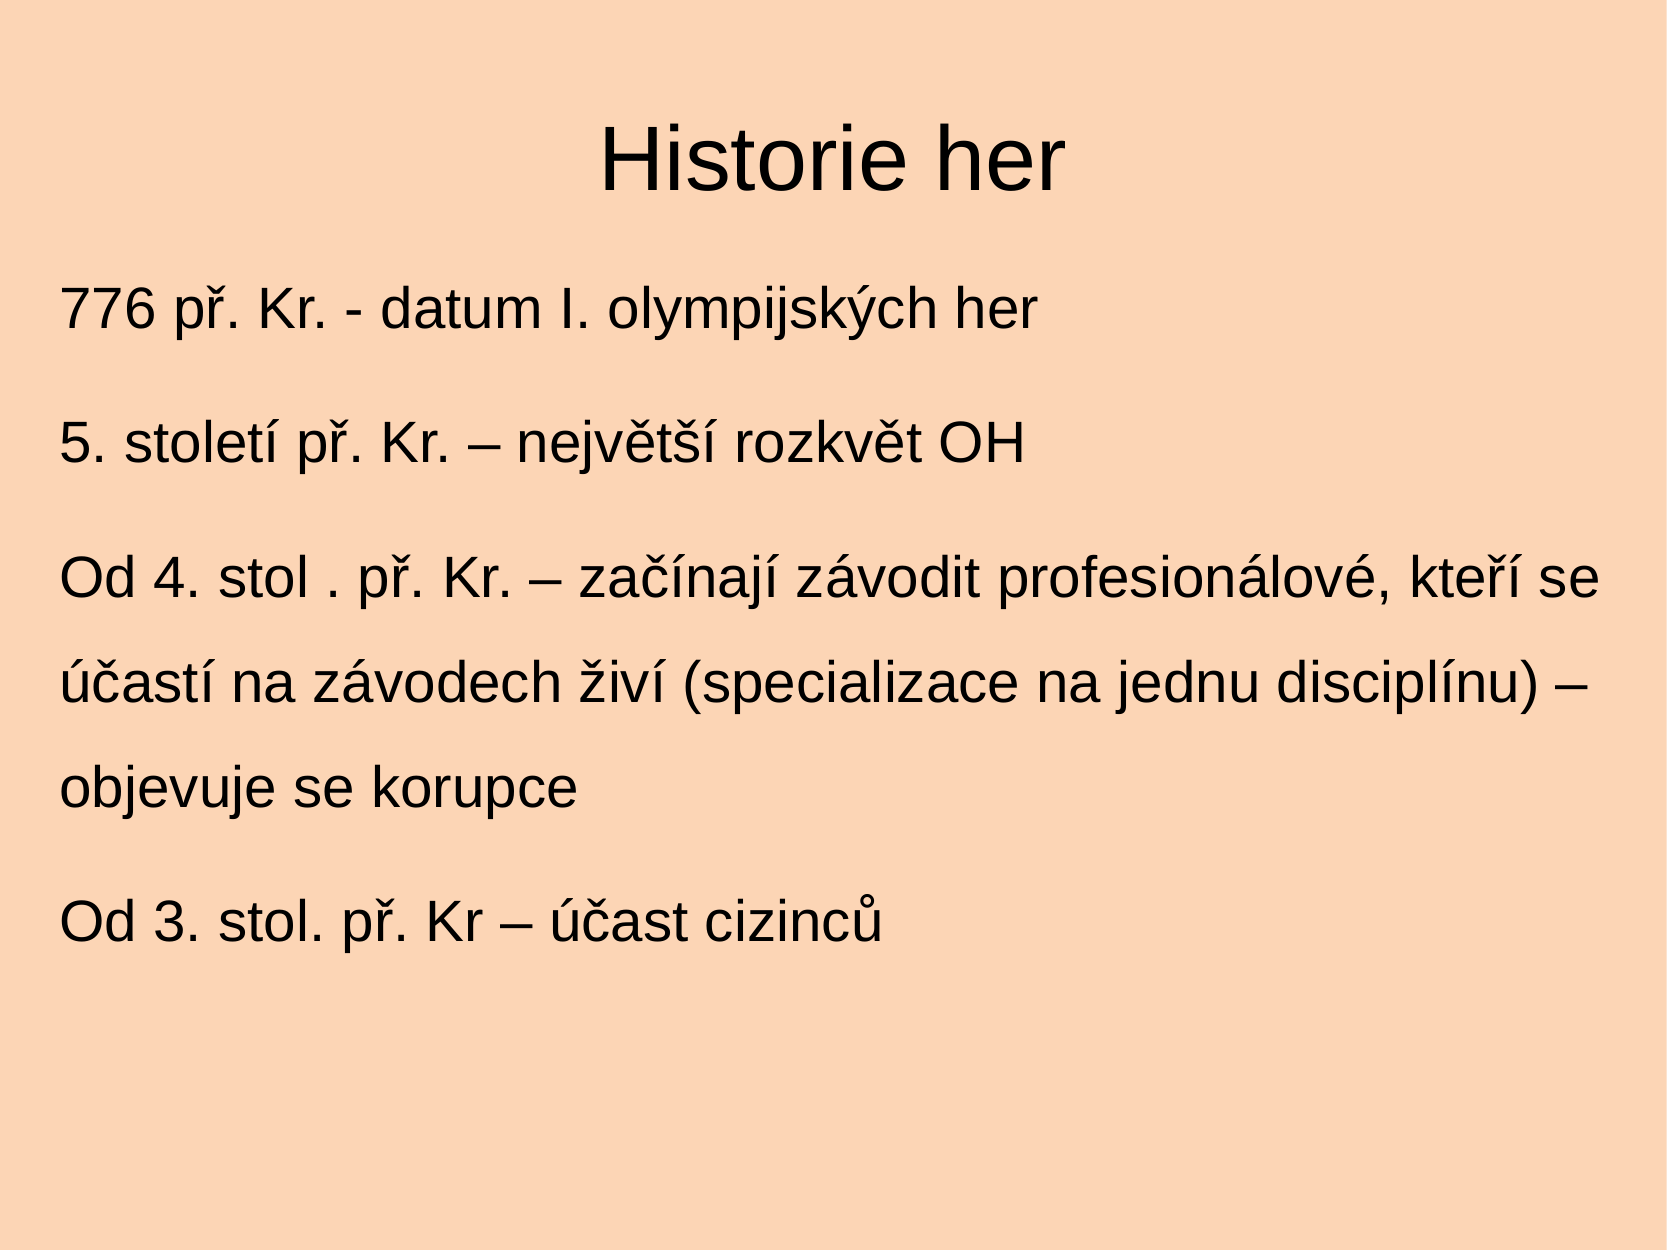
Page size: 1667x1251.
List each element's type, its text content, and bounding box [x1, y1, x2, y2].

list 776 př. Kr. - datum I. olympijských her 5. století př. Kr. – největší rozkvět OH Od 4. stol . př. Kr. – začínají závodit profesionálové, kteří se účastí na závodech živí (specializace na jednu disciplínu) – objevuje se korupce Od 3. stol. př. Kr – účast cizinců [41, 235, 1625, 1122]
title Historie her [83, 49, 1584, 235]
